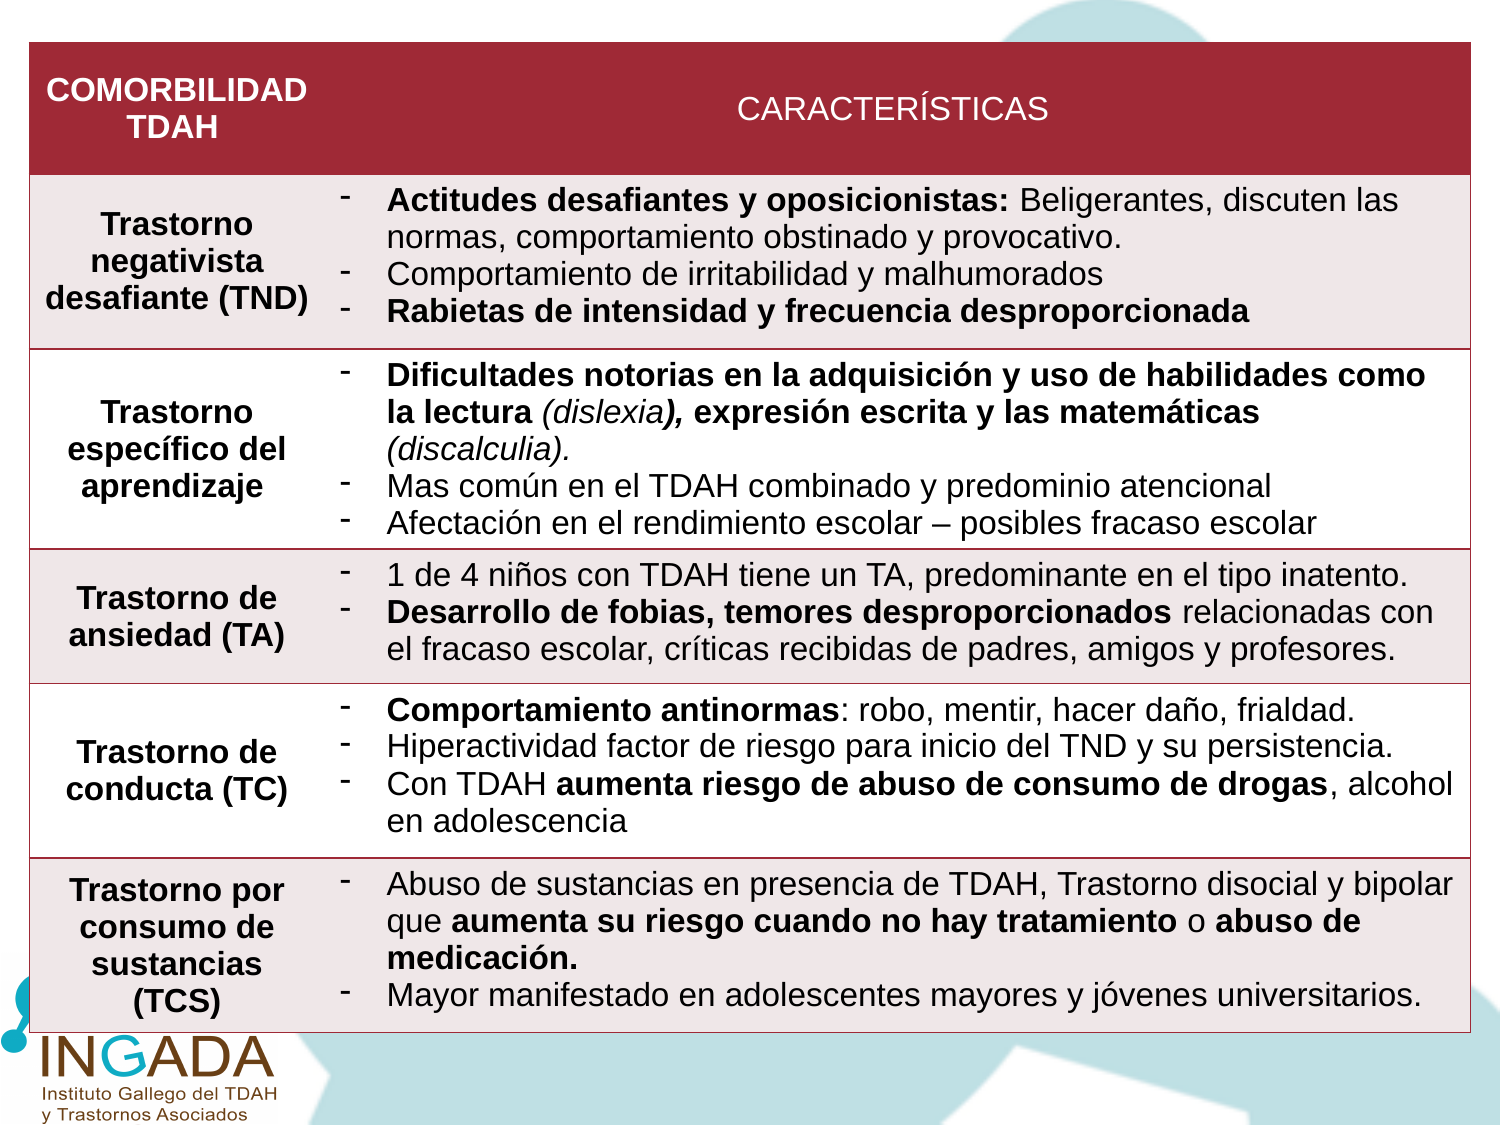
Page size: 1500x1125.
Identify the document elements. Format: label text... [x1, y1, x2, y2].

table_cell Comportamiento antinormas: robo, mentir, hacer daño, frialdad. Hiperactividad factor de riesgo para inicio del TND y su persistencia. Con TDAH aumenta riesgo de abuso de consumo de drogas, alcohol en adolescencia [325, 684, 1470, 857]
table_cell Trastorno de ansiedad (TA) [30, 550, 325, 683]
table_cell 1 de 4 niños con TDAH tiene un TA, predominante en el tipo inatento. Desarrollo de fobias, temores desproporcionados relacionadas con el fracaso escolar, críticas recibidas de padres, amigos y profesores. [325, 550, 1470, 683]
table_cell Trastorno específico del aprendizaje [30, 350, 325, 548]
picture [1, 952, 278, 1124]
table_cell Trastorno negativista desafiante (TND) [30, 175, 325, 348]
table_cell Abuso de sustancias en presencia de TDAH, Trastorno disocial y bipolar que aumenta su riesgo cuando no hay tratamiento o abuso de medicación. Mayor manifestado en adolescentes mayores y jóvenes universitarios. [325, 859, 1470, 1032]
table_cell Dificultades notorias en la adquisición y uso de habilidades como la lectura (dislexia), expresión escrita y las matemáticas (discalculia). Mas común en el TDAH combinado y predominio atencional Afectación en el rendimiento escolar – posibles fracaso escolar [325, 350, 1470, 548]
table_header CARACTERÍSTICAS [325, 44, 1470, 173]
table_header COMORBILIDAD TDAH [30, 44, 325, 173]
table_cell Actitudes desafiantes y oposicionistas: Beligerantes, discuten las normas, comportamiento obstinado y provocativo. Comportamiento de irritabilidad y malhumorados Rabietas de intensidad y frecuencia desproporcionada [325, 175, 1470, 348]
table_cell Trastorno por consumo de sustancias (TCS) [30, 859, 325, 1032]
table_cell Trastorno de conducta (TC) [30, 684, 325, 857]
